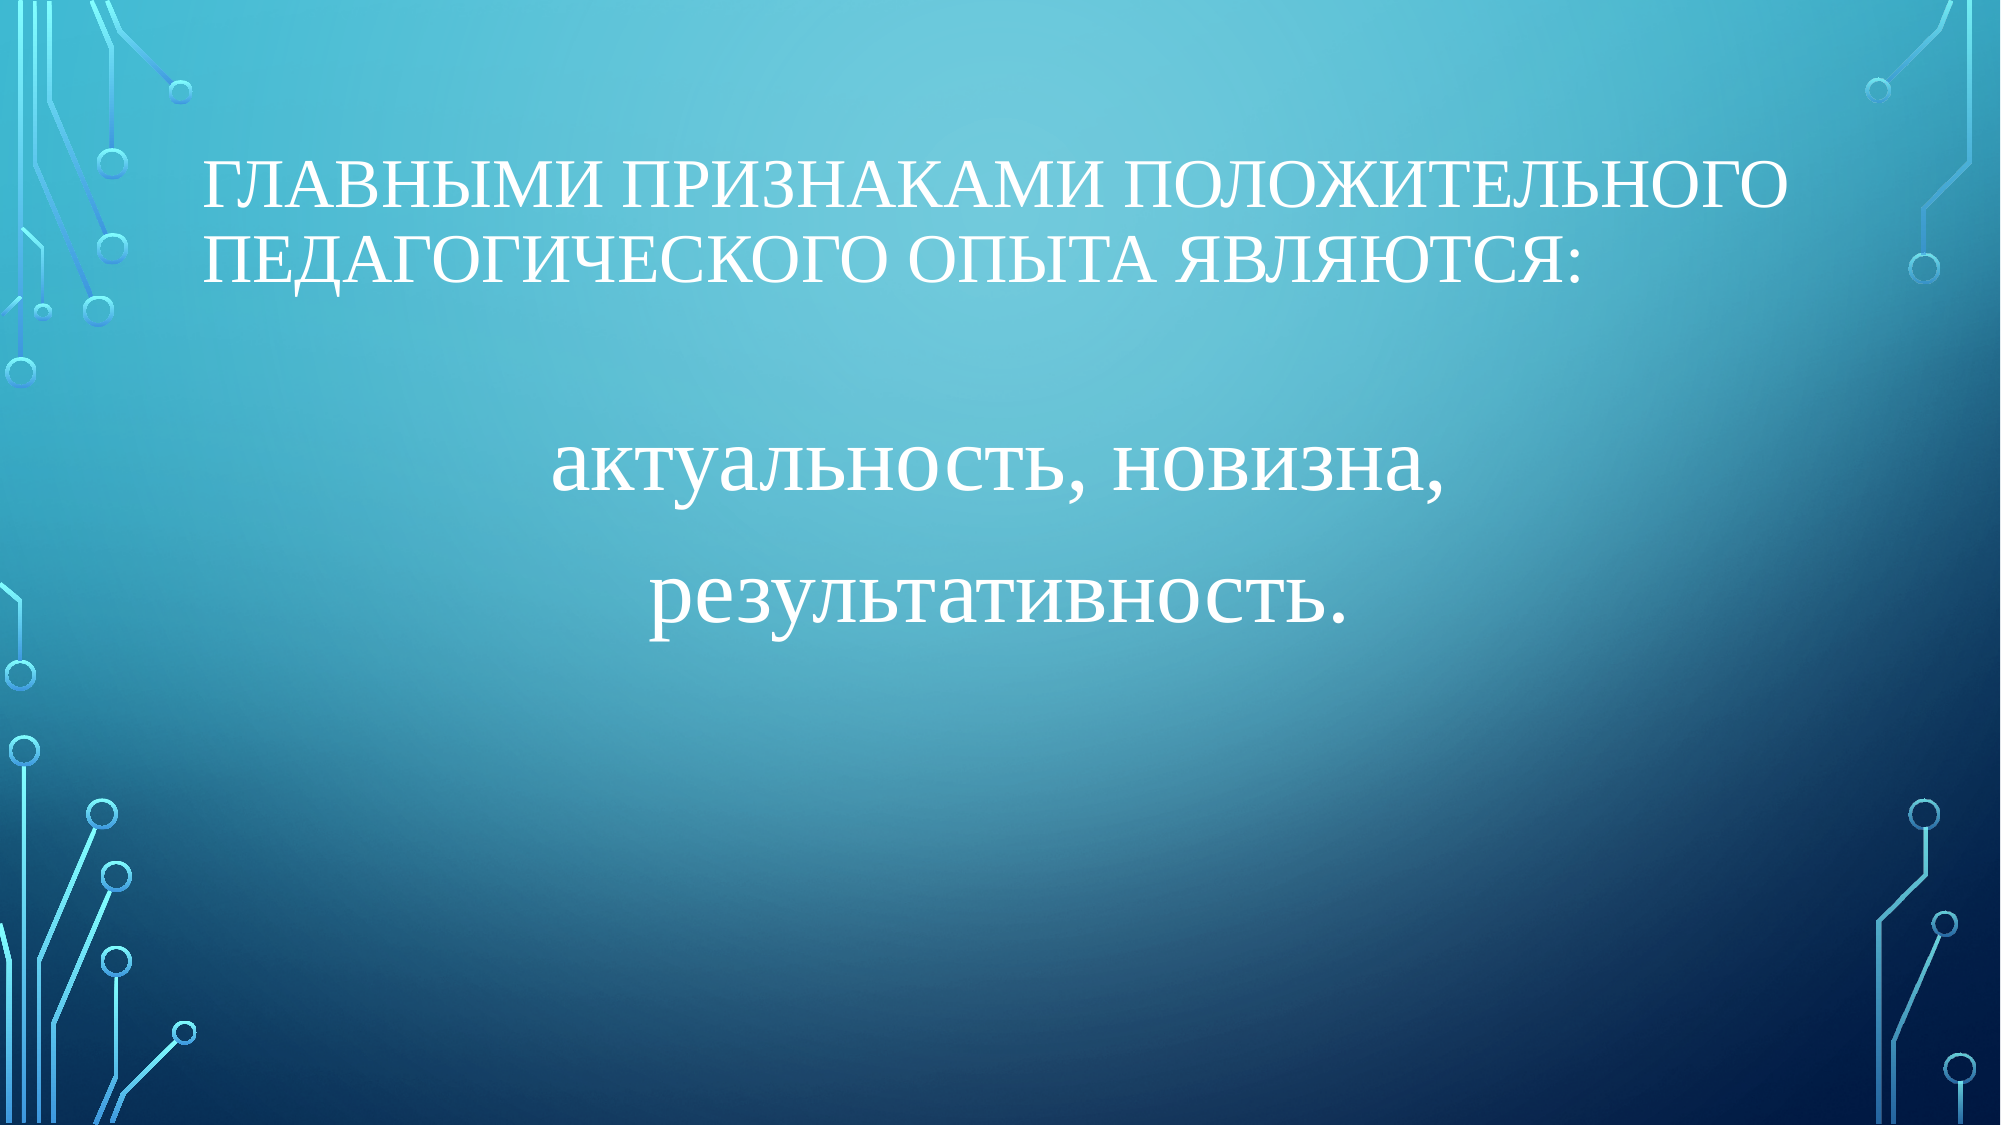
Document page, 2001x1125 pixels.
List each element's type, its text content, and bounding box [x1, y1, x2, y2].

title Главными признаками положительного педагогического опыта являются: [187, 101, 1813, 344]
list актуальность, новизна, результативность. [187, 369, 1813, 950]
